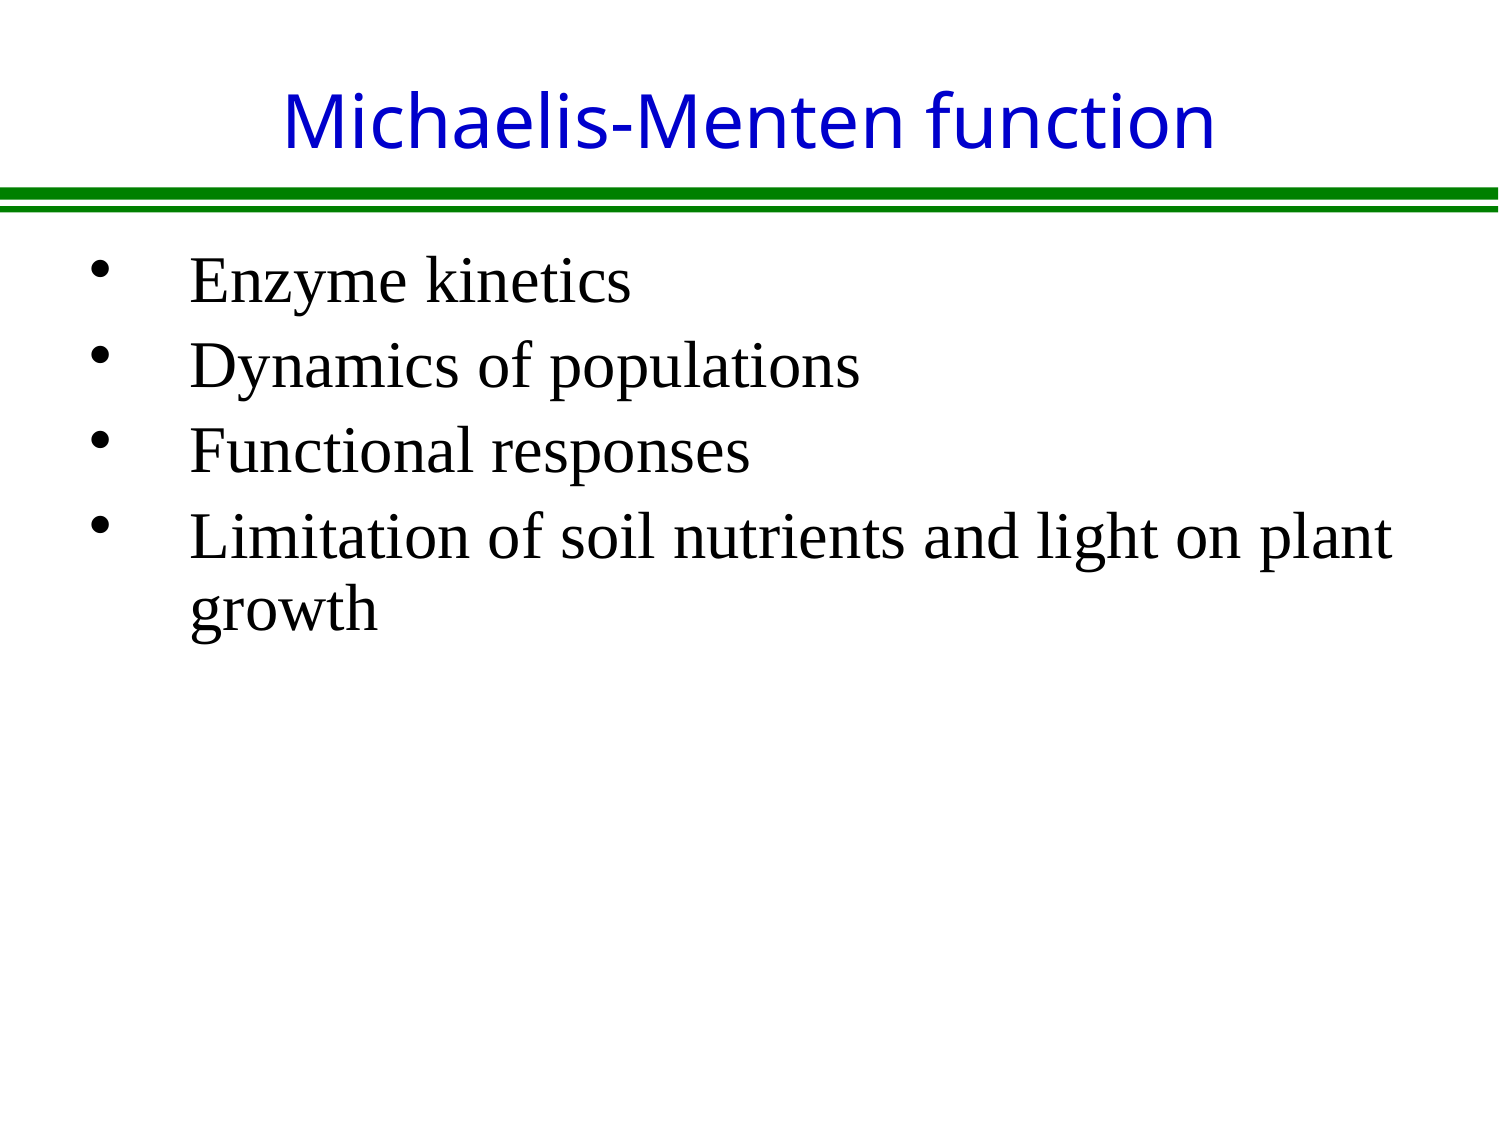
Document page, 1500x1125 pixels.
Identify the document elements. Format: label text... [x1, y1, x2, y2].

text_box Enzyme kinetics Dynamics of populations Functional responses Limitation of soil nutrients and light on plant growth [74, 237, 1500, 1100]
title Michaelis-Menten function [112, 24, 1388, 213]
